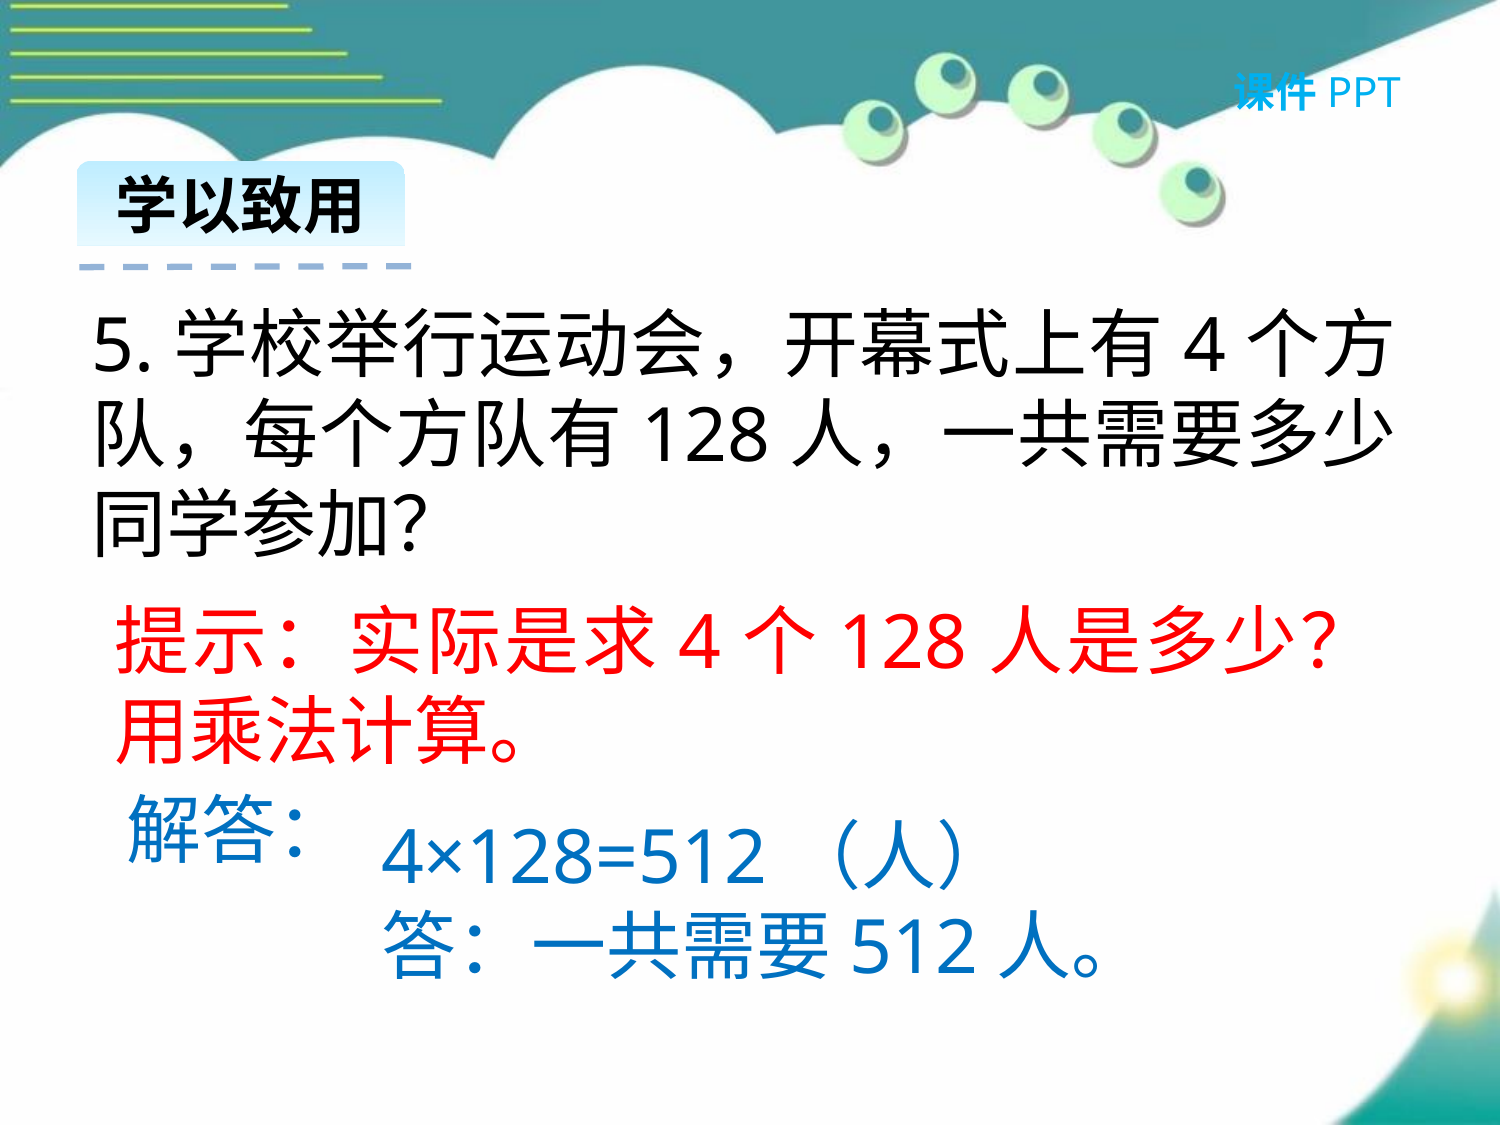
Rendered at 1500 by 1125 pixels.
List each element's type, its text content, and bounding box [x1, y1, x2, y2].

text_box 解答： [112, 775, 369, 880]
text_box 提示：实际是求4个128人是多少？用乘法计算。 [100, 586, 1391, 781]
text_box 课件PPT [1218, 58, 1418, 124]
text_box 4×128=512（人） 答：一共需要512人。 [366, 800, 1194, 996]
text_box 学以致用 [76, 160, 405, 246]
picture [0, 0, 1500, 1125]
text_box 5.学校举行运动会，开幕式上有4个方队，每个方队有128人，一共需要多少同学参加？ [76, 289, 1412, 574]
